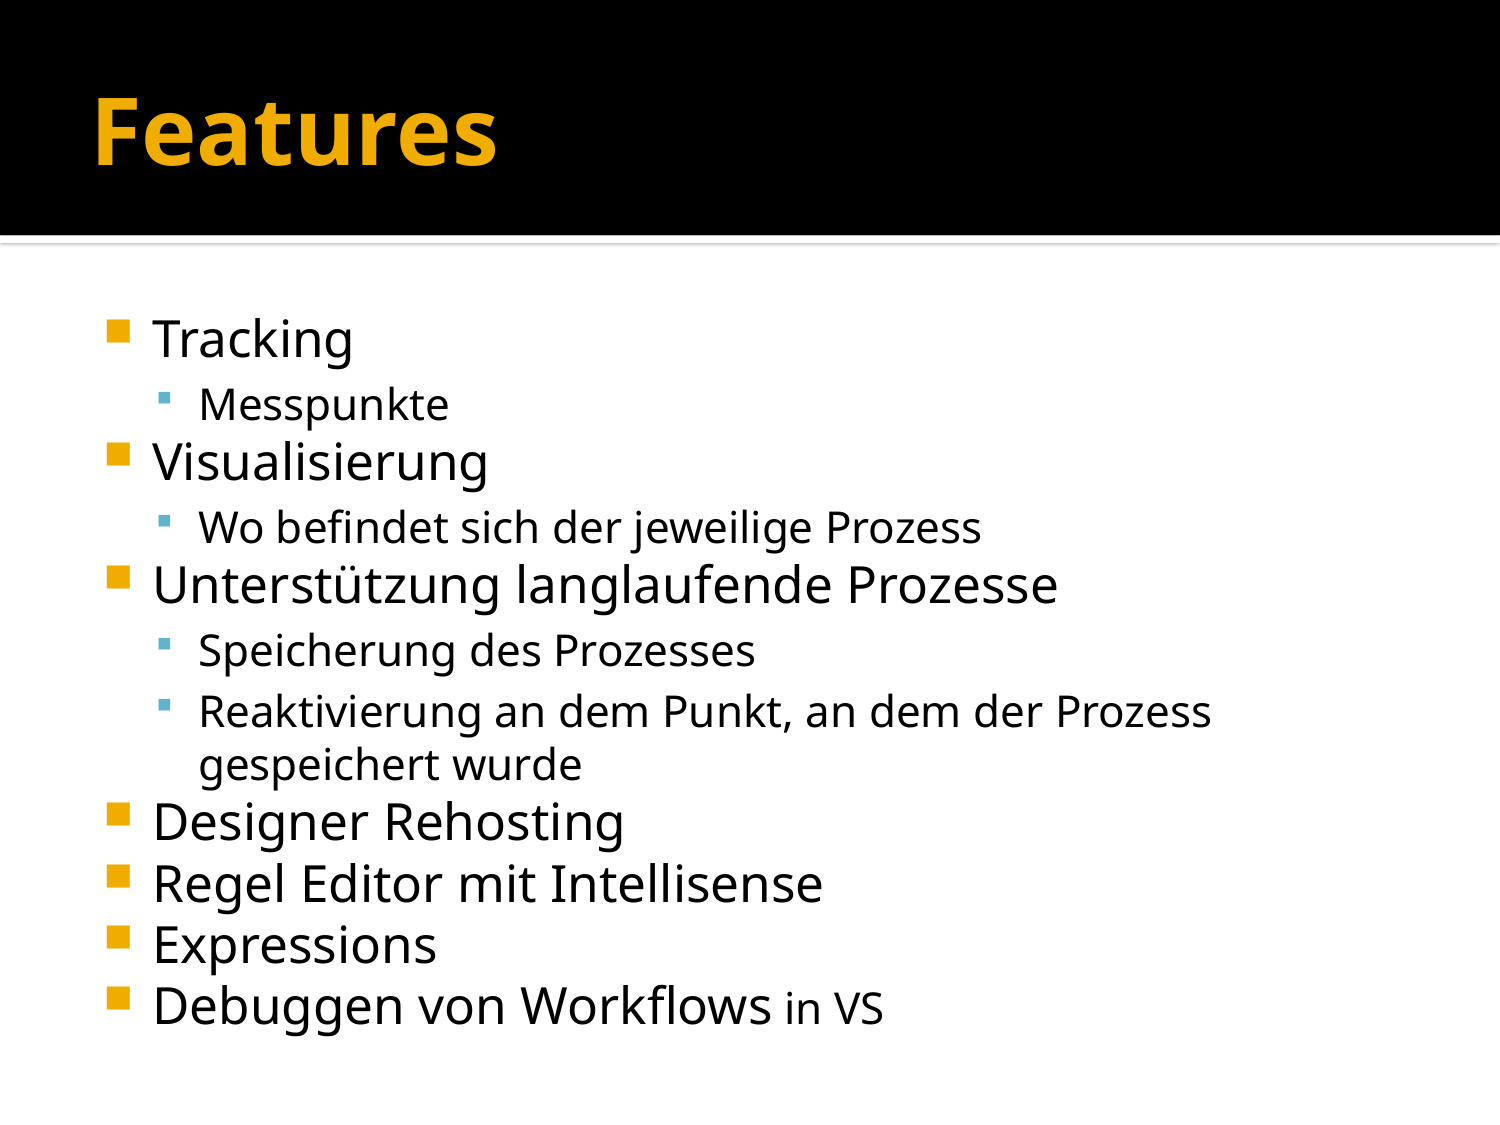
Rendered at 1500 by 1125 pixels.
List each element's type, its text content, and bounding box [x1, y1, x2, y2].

list Tracking Messpunkte Visualisierung Wo befindet sich der jeweilige Prozess Unterstützung langlaufende Prozesse Speicherung des Prozesses Reaktivierung an dem Punkt, an dem der Prozess gespeichert wurde Designer Rehosting Regel Editor mit Intellisense Expressions Debuggen von Workflows in VS [75, 291, 1425, 1050]
title Features [75, 25, 1425, 231]
